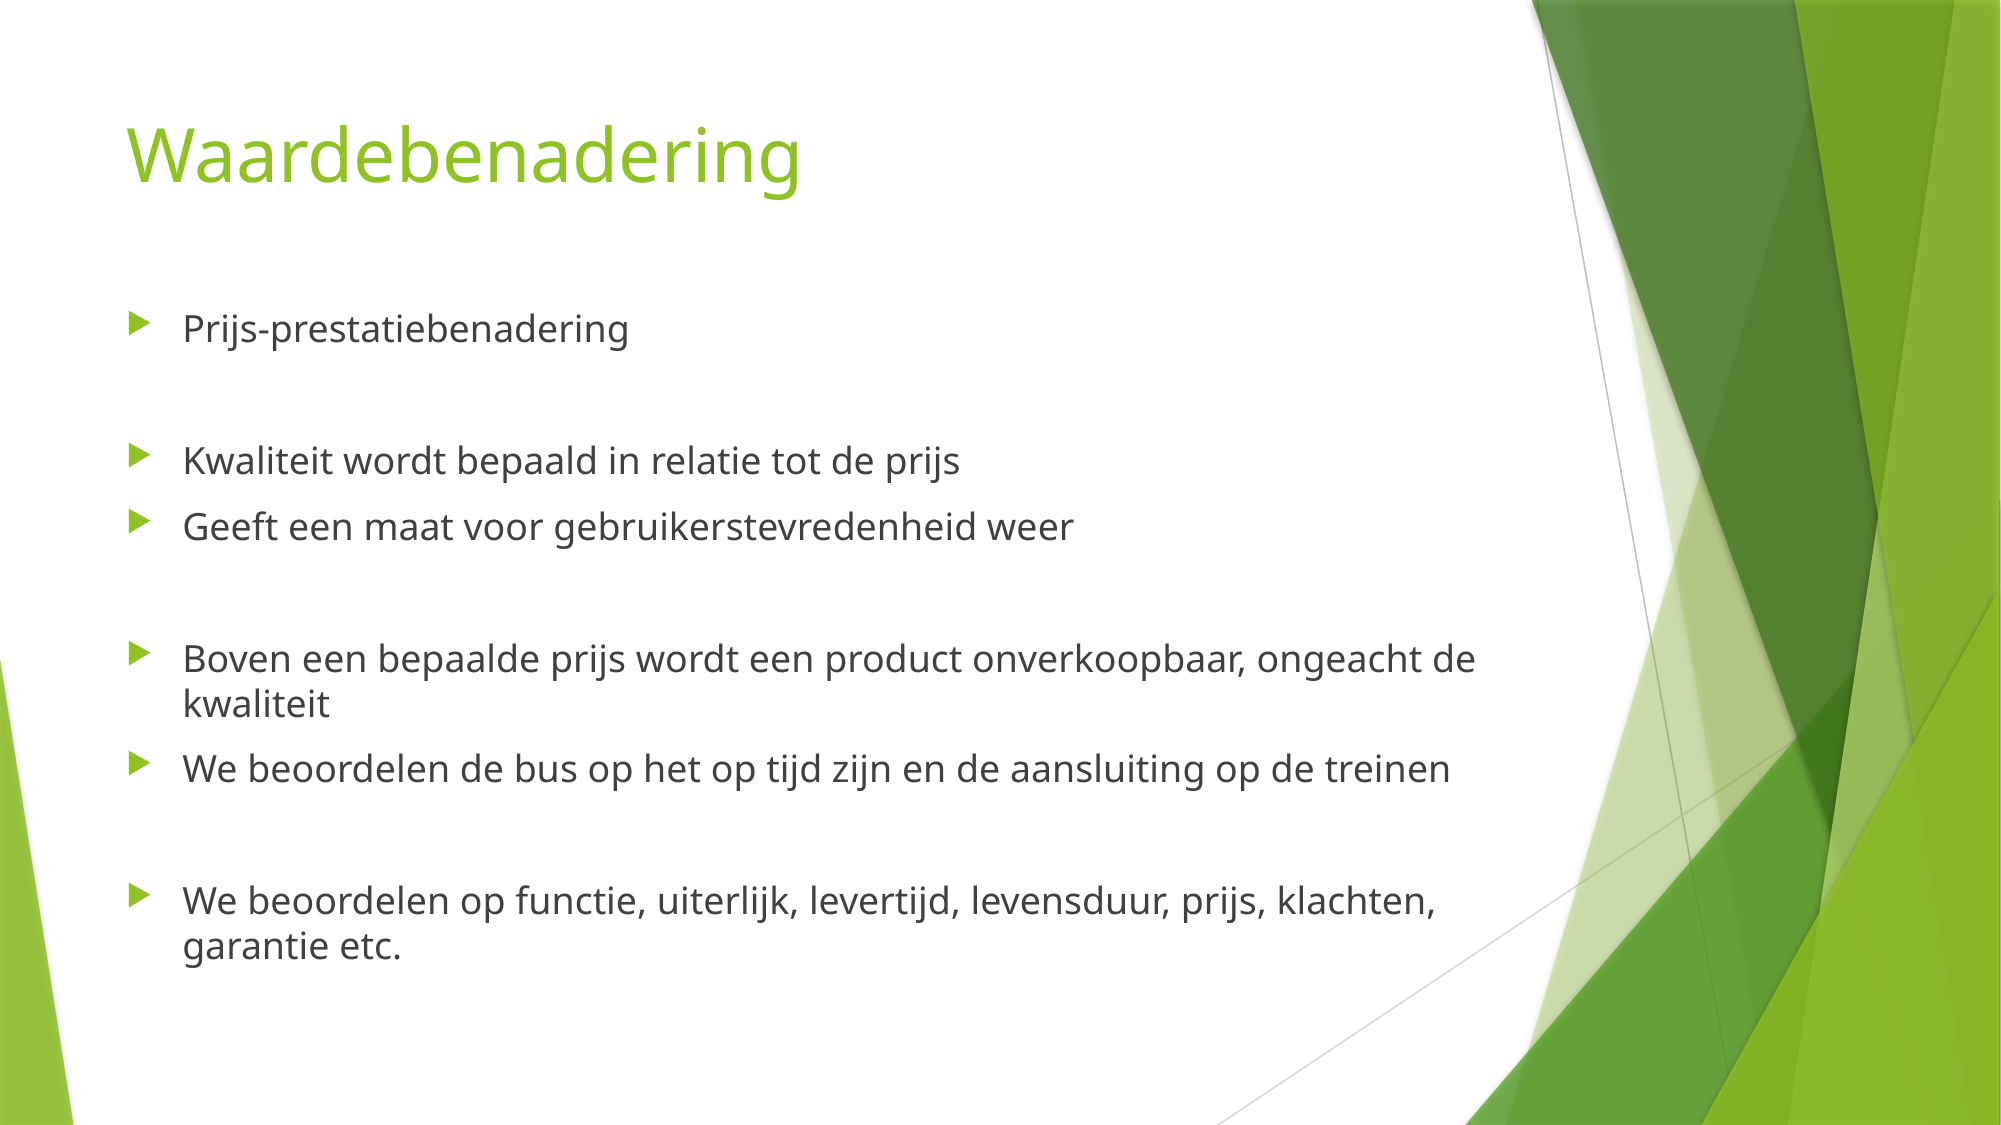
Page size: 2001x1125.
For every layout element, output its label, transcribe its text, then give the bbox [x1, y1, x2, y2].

list Prijs-prestatiebenadering Kwaliteit wordt bepaald in relatie tot de prijs Geeft een maat voor gebruikerstevredenheid weer Boven een bepaalde prijs wordt een product onverkoopbaar, ongeacht de kwaliteit We beoordelen de bus op het op tijd zijn en de aansluiting op de treinen We beoordelen op functie, uiterlijk, levertijd, levensduur, prijs, klachten, garantie etc. [111, 297, 1522, 991]
title Waardebenadering [111, 99, 1522, 297]
